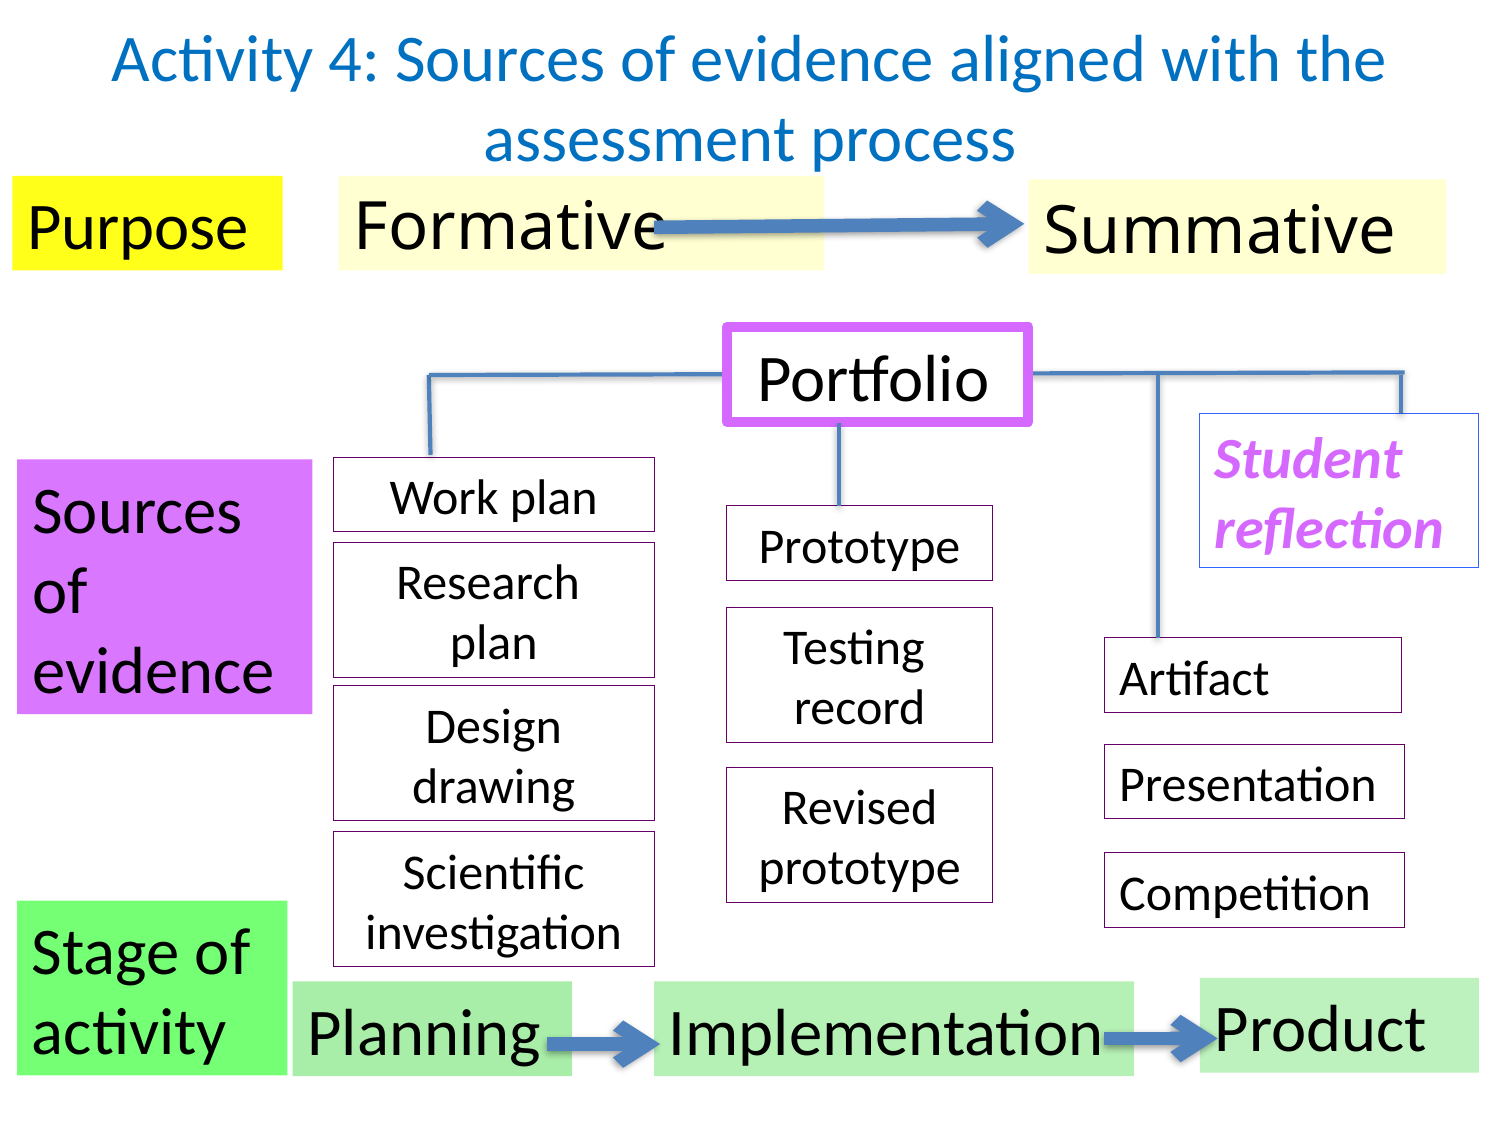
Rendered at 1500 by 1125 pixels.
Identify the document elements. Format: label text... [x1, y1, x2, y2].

text_box Portfolio [726, 326, 1029, 370]
text_box Scientific investigation [333, 831, 655, 967]
text_box Implementation [654, 981, 1134, 1077]
text_box Formative [338, 189, 825, 271]
text_box Design drawing [333, 685, 655, 821]
text_box Student reflection [1199, 413, 1479, 568]
text_box Summative [1028, 179, 1447, 274]
text_box Portfolio [726, 383, 1029, 422]
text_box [653, 223, 1025, 228]
text_box Purpose [12, 175, 283, 271]
text_box Testing record [726, 607, 993, 743]
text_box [428, 372, 1405, 376]
text_box Research plan [333, 542, 655, 678]
text_box Presentation [1104, 744, 1405, 819]
title Activity 4: Sources of evidence aligned with the assessment process [75, 1, 1425, 189]
text_box Artifact [1104, 637, 1402, 713]
text_box Stage of activity [17, 900, 288, 1076]
text_box Prototype [726, 505, 993, 581]
text_box Sources of evidence [17, 459, 313, 715]
text_box Competition [1104, 852, 1405, 928]
text_box Revised prototype [726, 767, 993, 903]
text_box Planning [292, 981, 572, 1077]
text_box Work plan [333, 457, 655, 532]
text_box Product [1199, 977, 1479, 1073]
